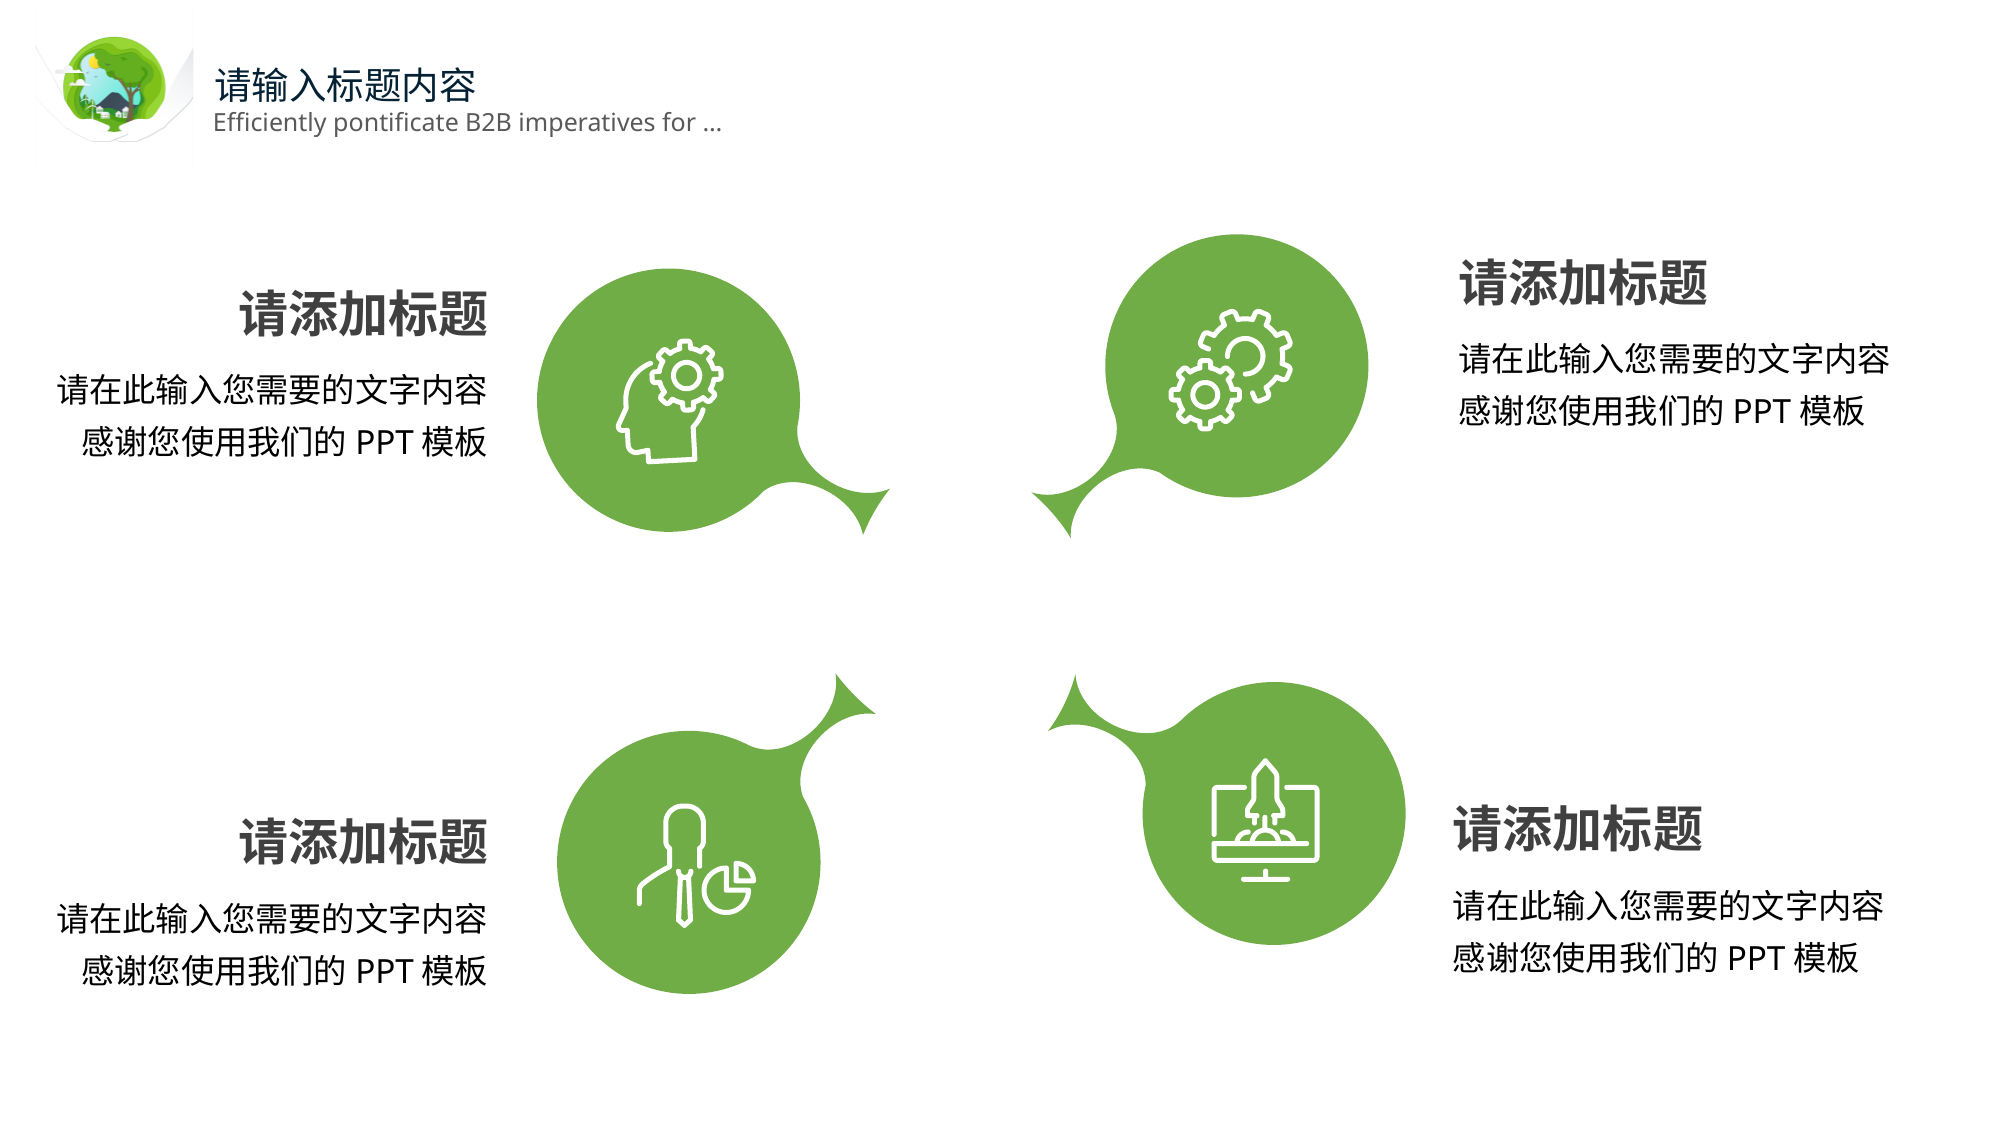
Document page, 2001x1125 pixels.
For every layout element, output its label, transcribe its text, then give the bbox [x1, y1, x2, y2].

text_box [1211, 758, 1320, 882]
text_box 请添加标题 [26, 286, 504, 350]
text_box 请在此输入您需要的文字内容感谢您使用我们的PPT模板 [1438, 866, 1915, 957]
text_box 请添加标题 [1443, 255, 1921, 319]
text_box [1031, 234, 1369, 539]
text_box 请添加标题 [26, 814, 504, 879]
text_box 请在此输入您需要的文字内容感谢您使用我们的PPT模板 [26, 350, 504, 442]
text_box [614, 339, 725, 464]
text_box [32, 9, 1011, 167]
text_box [1168, 308, 1293, 432]
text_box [636, 803, 757, 928]
text_box [537, 268, 890, 535]
text_box 请在此输入您需要的文字内容感谢您使用我们的PPT模板 [26, 879, 504, 970]
text_box [557, 673, 877, 994]
text_box 请添加标题 [1438, 801, 1915, 866]
text_box [1047, 674, 1406, 945]
text_box 请在此输入您需要的文字内容感谢您使用我们的PPT模板 [1443, 319, 1921, 411]
